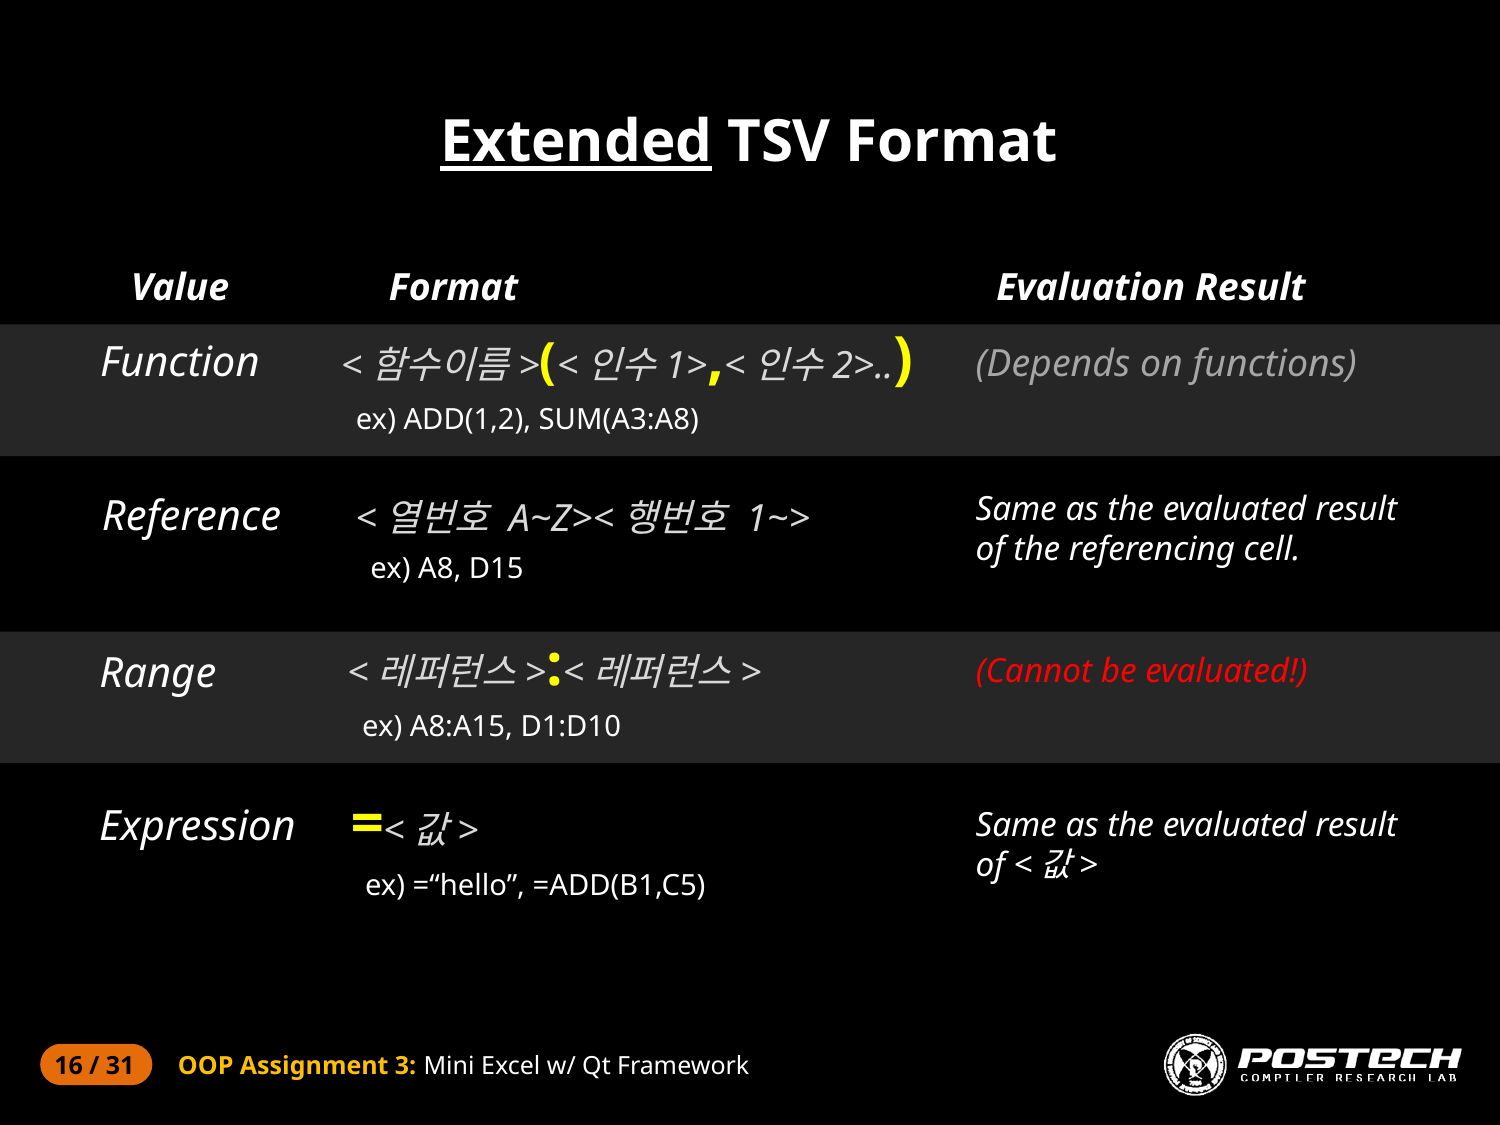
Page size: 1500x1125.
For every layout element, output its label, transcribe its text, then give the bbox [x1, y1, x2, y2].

title Extended TSV Format [75, 92, 1424, 185]
text_box Evaluation Result [981, 255, 1322, 311]
text_box Expression [84, 791, 312, 857]
text_box Format [374, 255, 534, 311]
picture [1227, 1048, 1474, 1094]
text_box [0, 619, 1500, 764]
text_box <열번호 A~Z><행번호 1~> ex) A8, D15 [340, 486, 825, 592]
text_box Same as the evaluated result of the referencing cell. [960, 479, 1413, 575]
text_box Value [115, 255, 245, 311]
text_box Reference [87, 481, 297, 547]
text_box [0, 312, 1500, 457]
text_box Same as the evaluated result of <값> [960, 795, 1413, 891]
text_box =<값> ex) =“hello”, =ADD(B1,C5) [335, 778, 721, 909]
